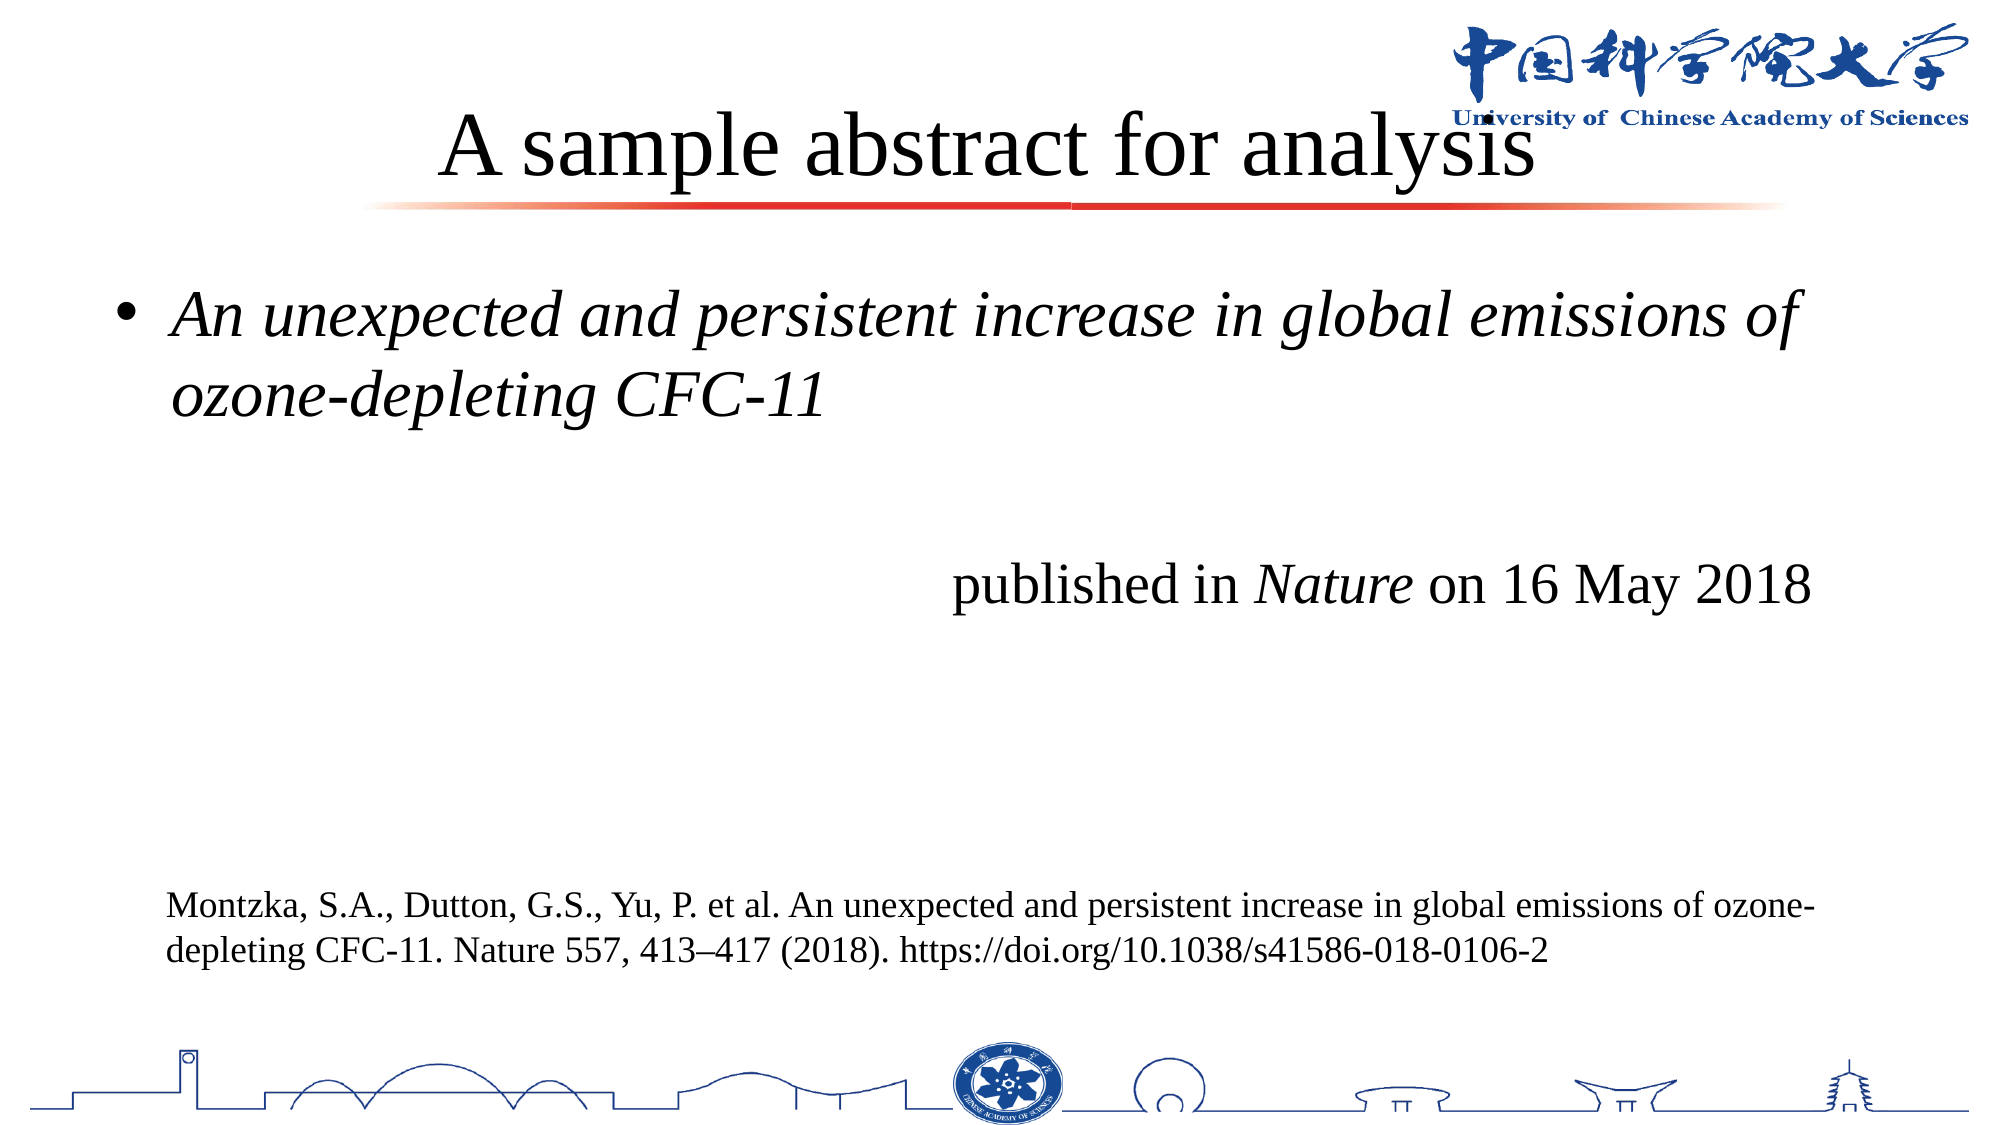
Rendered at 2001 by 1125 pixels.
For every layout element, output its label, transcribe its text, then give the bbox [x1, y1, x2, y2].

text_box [334, 202, 1816, 210]
picture [1437, 23, 1969, 129]
text_box Montzka, S.A., Dutton, G.S., Yu, P. et al. An unexpected and persistent increase in global emissions of ozone-depleting CFC-11. Nature 557, 413–417 (2018). https://doi.org/10.1038/s41586-018-0106-2 [151, 873, 1875, 978]
title A sample abstract for analysis [99, 45, 1900, 233]
list An unexpected and persistent increase in global emissions of ozone-depleting CFC-11 published in Nature on 16 May 2018 [99, 262, 1900, 1005]
picture [30, 1039, 1969, 1125]
